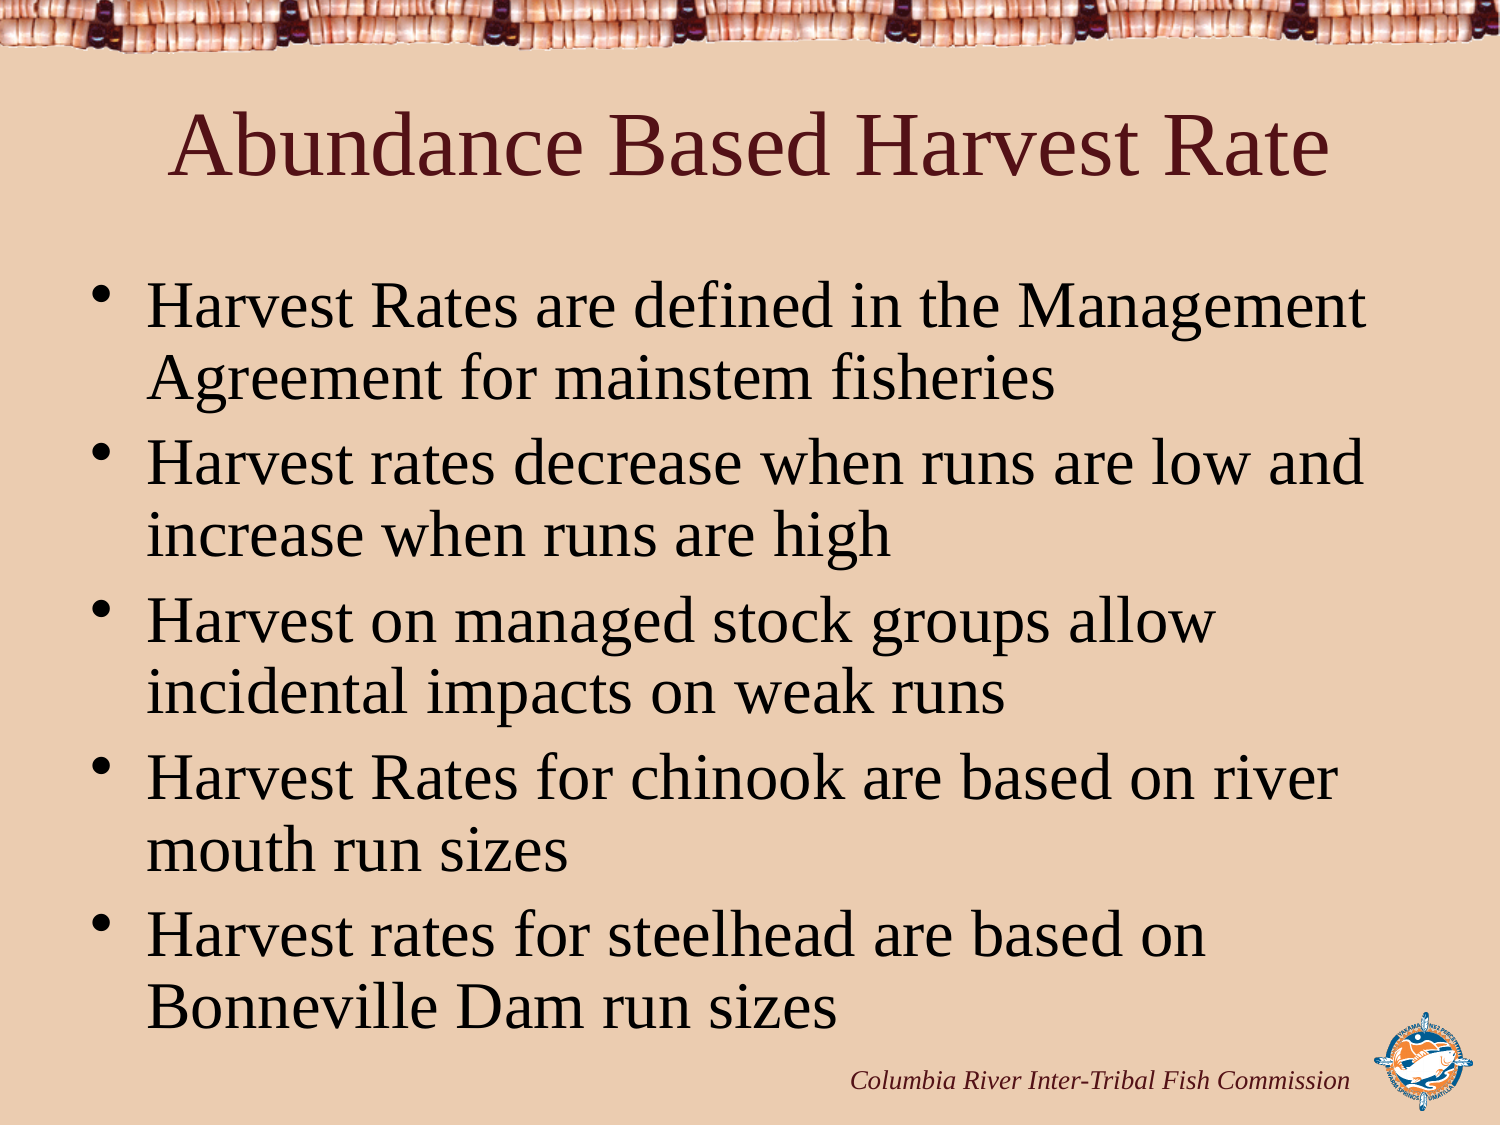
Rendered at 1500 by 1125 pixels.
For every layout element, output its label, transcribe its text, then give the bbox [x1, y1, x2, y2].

list Harvest Rates are defined in the Management Agreement for mainstem fisheries Harvest rates decrease when runs are low and increase when runs are high Harvest on managed stock groups allow incidental impacts on weak runs Harvest Rates for chinook are based on river mouth run sizes Harvest rates for steelhead are based on Bonneville Dam run sizes [75, 262, 1425, 1005]
picture [0, 0, 1500, 54]
title Abundance Based Harvest Rate [75, 45, 1425, 233]
picture [1374, 1012, 1473, 1111]
